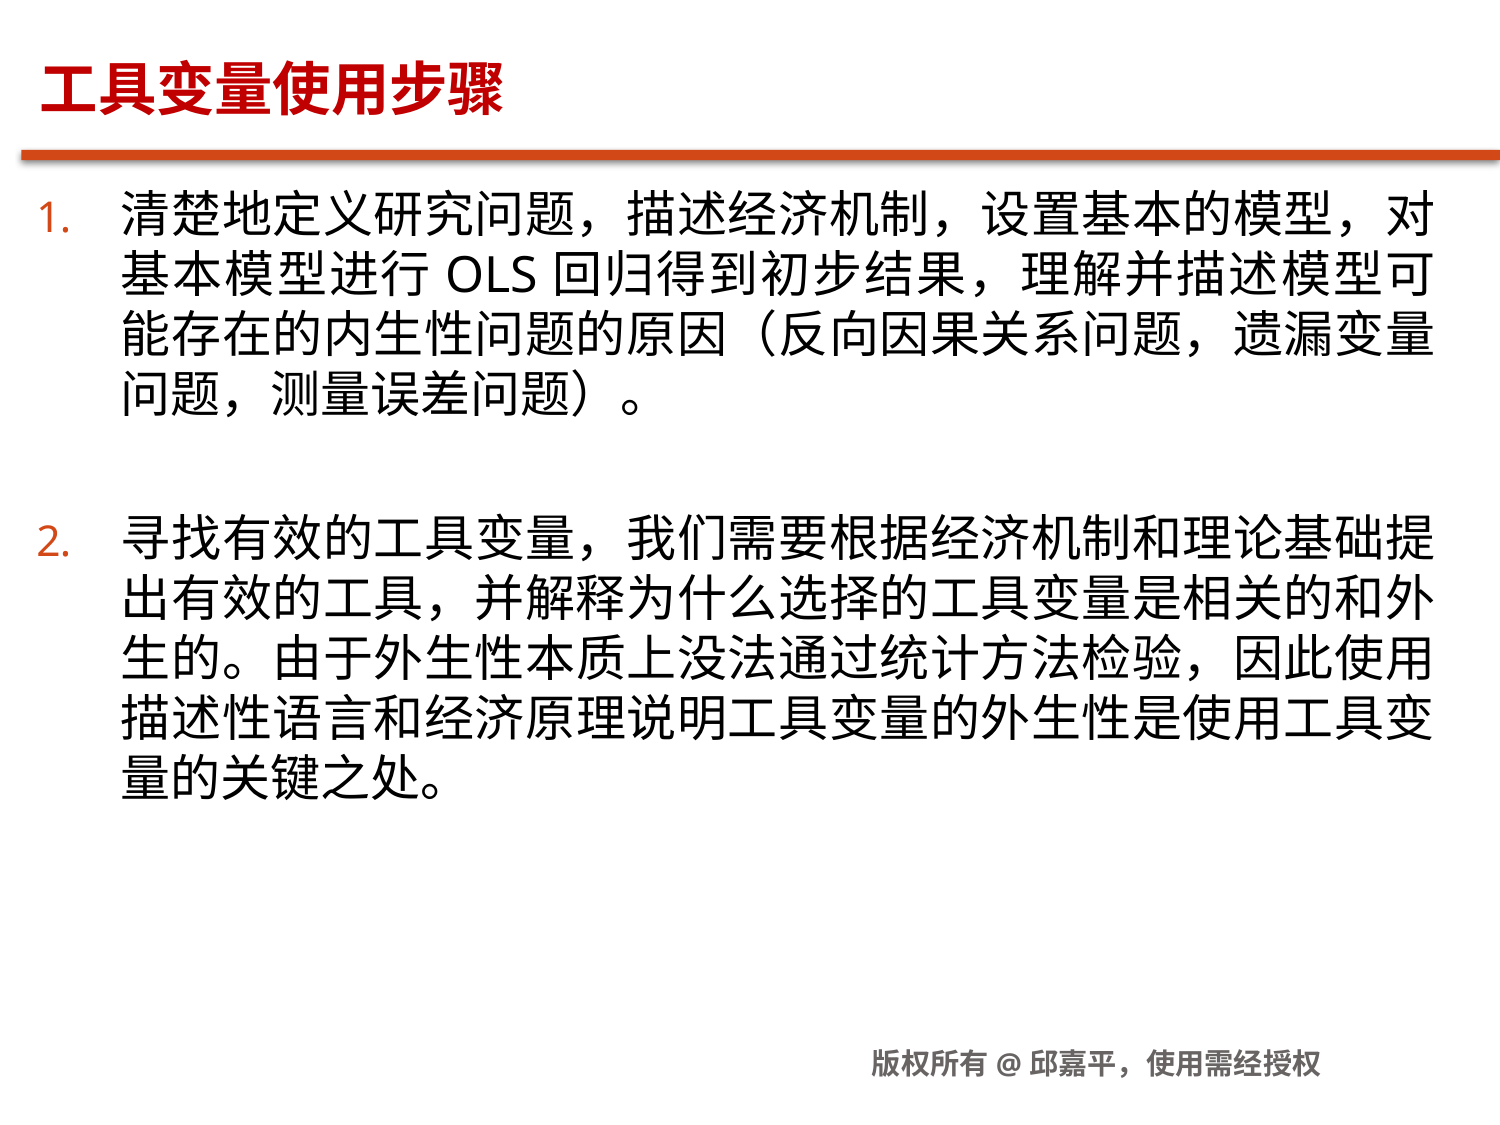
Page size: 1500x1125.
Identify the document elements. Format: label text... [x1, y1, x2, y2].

list 清楚地定义研究问题，描述经济机制，设置基本的模型，对基本模型进行OLS回归得到初步结果，理解并描述模型可能存在的内生性问题的原因（反向因果关系问题，遗漏变量问题，测量误差问题）。 寻找有效的工具变量，我们需要根据经济机制和理论基础提出有效的工具，并解释为什么选择的工具变量是相关的和外生的。由于外生性本质上没法通过统计方法检验，因此使用描述性语言和经济原理说明工具变量的外生性是使用工具变量的关键之处。 [21, 174, 1450, 1100]
footer 版权所有@邱嘉平，使用需经授权 [690, 1025, 1500, 1100]
title 工具变量使用步骤 [24, 50, 1450, 138]
